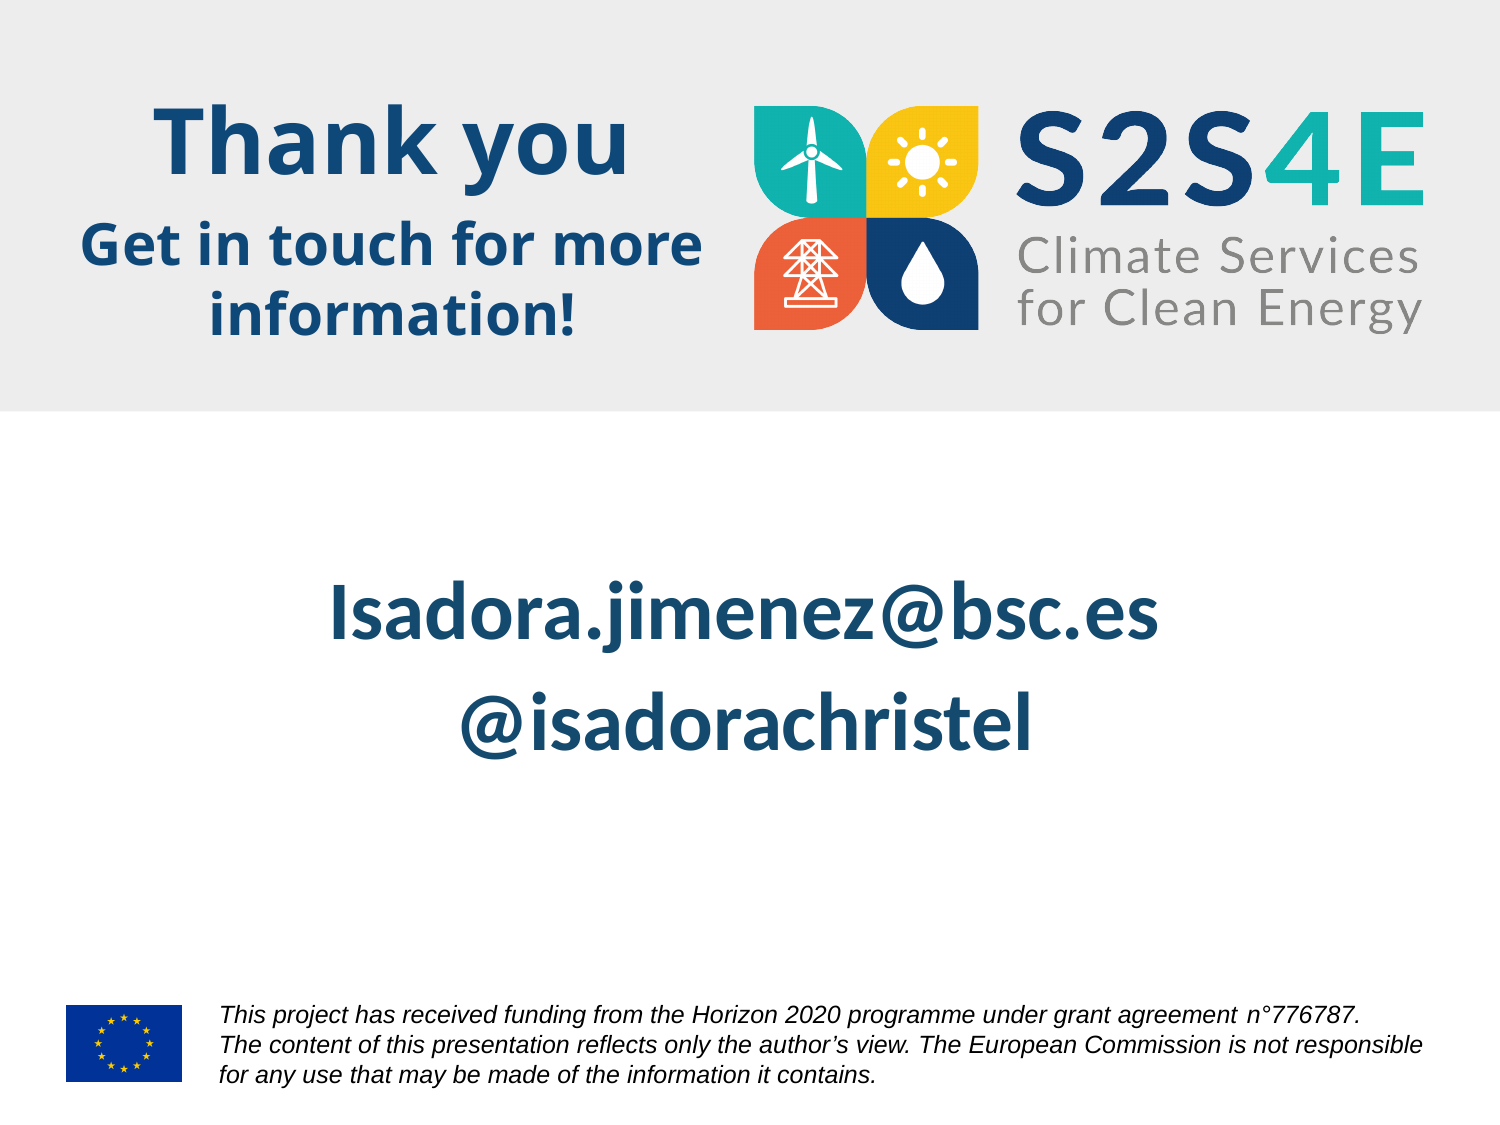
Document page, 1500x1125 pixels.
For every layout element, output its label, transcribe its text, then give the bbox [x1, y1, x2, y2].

picture [66, 1005, 182, 1082]
picture [754, 94, 1437, 339]
text_box Isadora.jimenez@bsc.es @isadorachristel [306, 560, 1182, 792]
